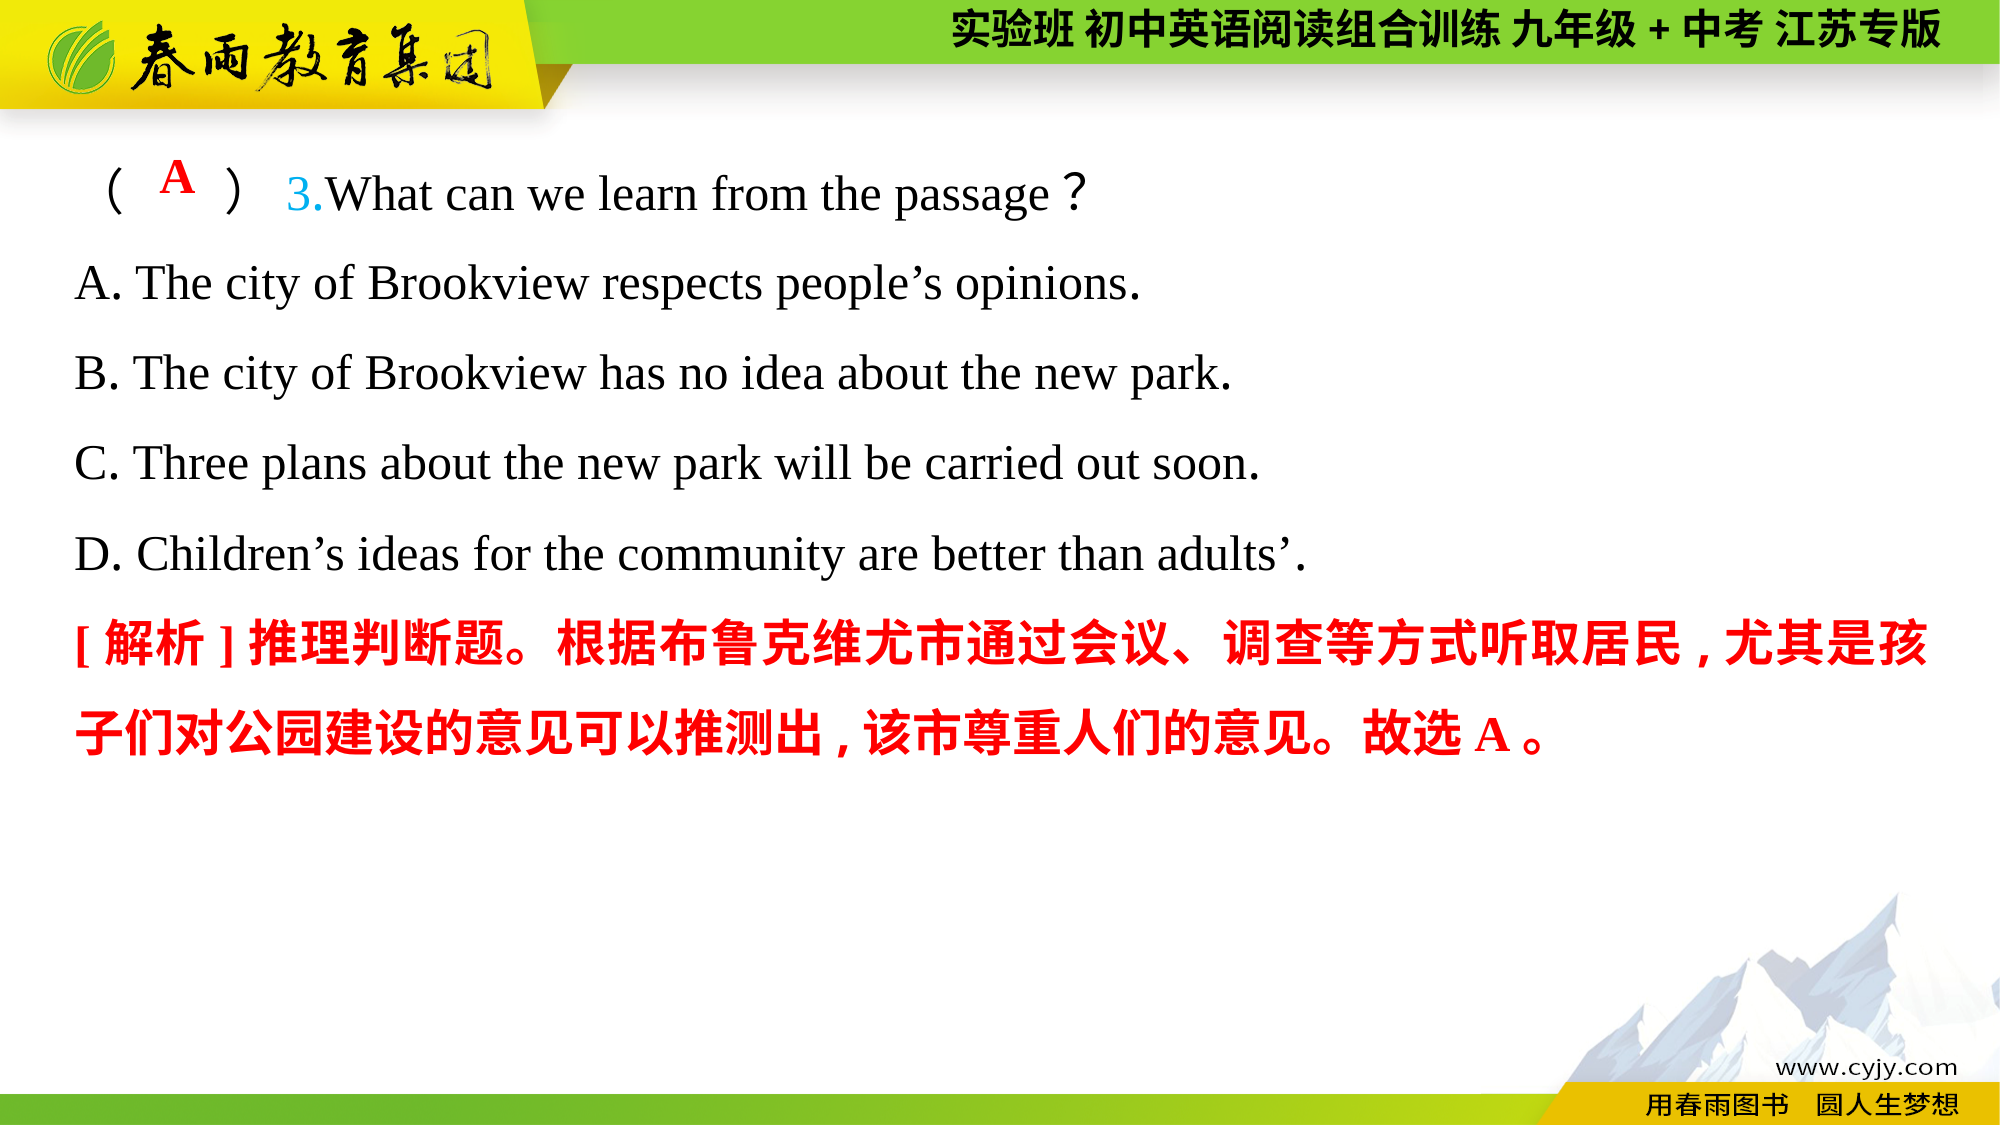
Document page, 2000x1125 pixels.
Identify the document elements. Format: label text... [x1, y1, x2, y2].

picture [0, 0, 2000, 1125]
list （ ）3.What can we learn from the passage？ A. The city of Brookview respects people’s opinions. B. The city of Brookview has no idea about the new park. C. Three plans about the new park will be carried out soon. D. Children’s ideas for the community are better than adults’. [59, 122, 1944, 574]
text_box A [132, 136, 211, 211]
text_box [解析]推理判断题。根据布鲁克维尤市通过会议、调查等方式听取居民,尤其是孩子们对公园建设的意见可以推测出,该市尊重人们的意见。故选A。 [59, 574, 1944, 770]
